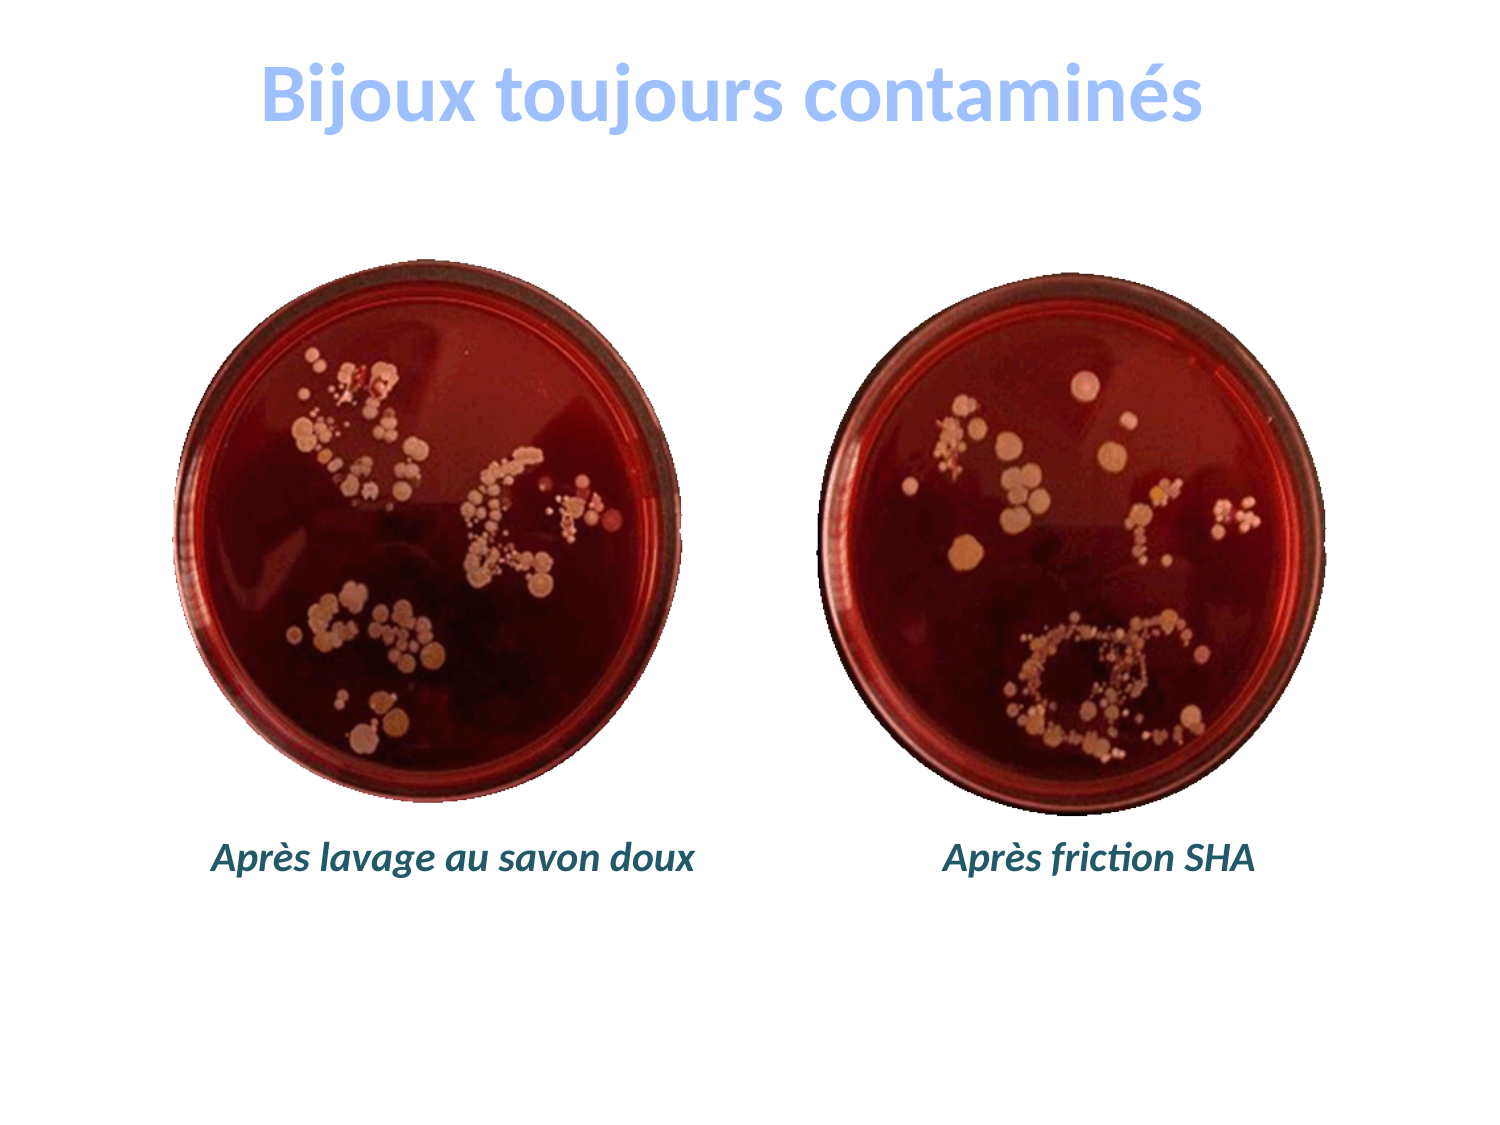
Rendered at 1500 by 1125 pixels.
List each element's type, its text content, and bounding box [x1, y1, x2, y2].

text_box Après lavage au savon doux [196, 843, 711, 888]
picture [147, 243, 1348, 835]
text_box Bijoux toujours contaminés [88, 30, 1376, 146]
text_box Après friction SHA [928, 843, 1271, 888]
